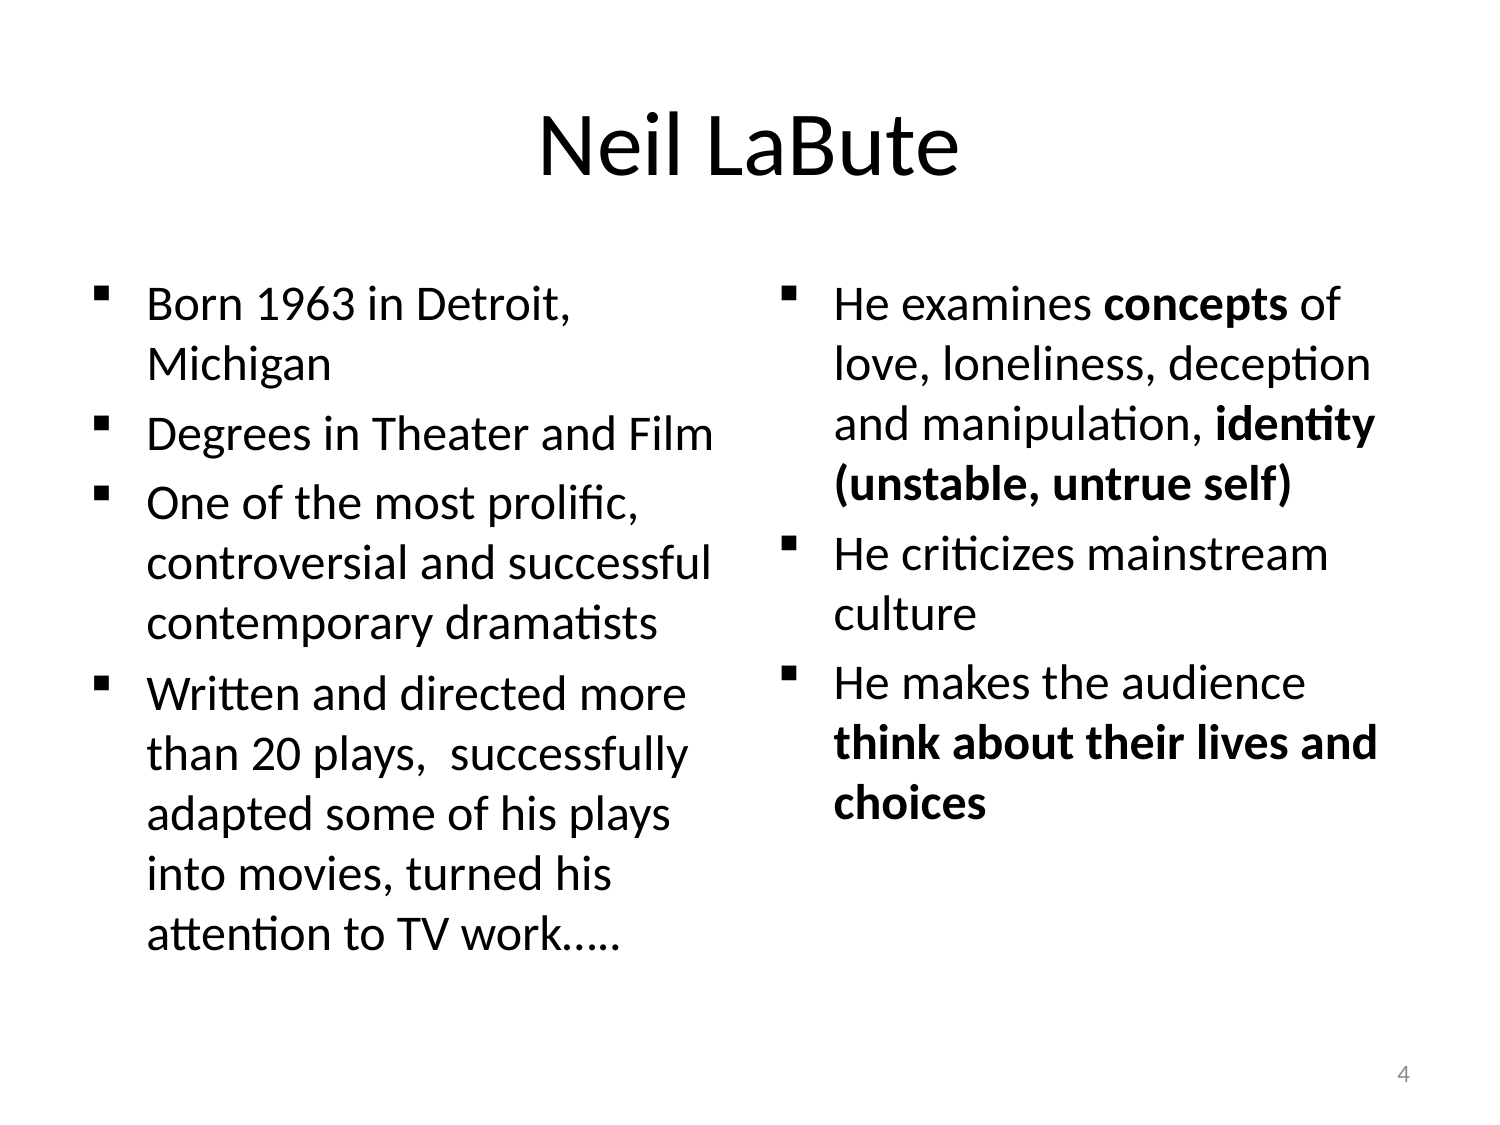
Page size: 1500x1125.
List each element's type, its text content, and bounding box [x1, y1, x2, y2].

list He examines concepts of love, loneliness, deception and manipulation, identity (unstable, untrue self) He criticizes mainstream culture He makes the audience think about their lives and choices [762, 262, 1425, 1005]
slide_number 4 [1074, 1042, 1425, 1103]
list Born 1963 in Detroit, Michigan Degrees in Theater and Film One of the most prolific, controversial and successful contemporary dramatists Written and directed more than 20 plays, successfully adapted some of his plays into movies, turned his attention to TV work….. [75, 262, 738, 1005]
title Neil LaBute [75, 45, 1425, 233]
